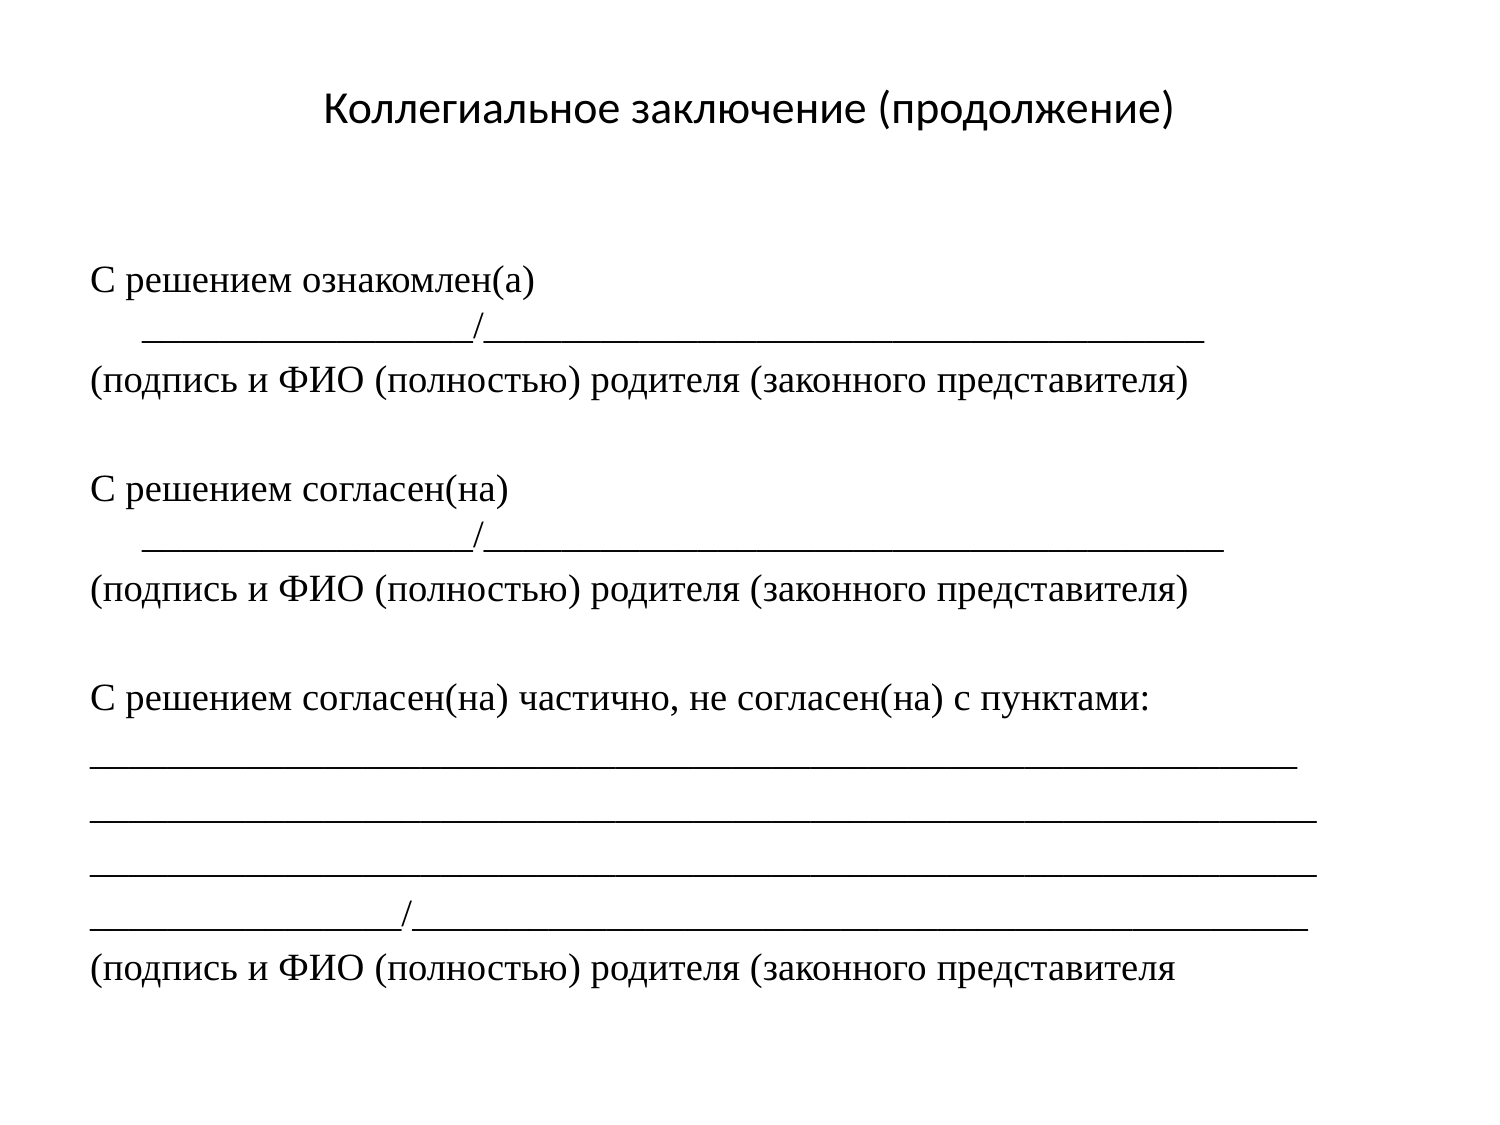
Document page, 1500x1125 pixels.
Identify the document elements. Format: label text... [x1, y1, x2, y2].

title Коллегиальное заключение (продолжение) [75, 70, 1425, 141]
list С решением ознакомлен(а) _________________/_____________________________________ (подпись и ФИО (полностью) родителя (законного представителя) С решением согласен(на) _________________/______________________________________ (подпись и ФИО (полностью) родителя (законного представителя) С решением согласен(на) частично, не согласен(на) с пунктами: ______________________________________________________________ _______________________________________________________________ _______________________________________________________________ ________________/______________________________________________ (подпись и ФИО (полностью) родителя (законного представителя [75, 246, 1425, 1005]
